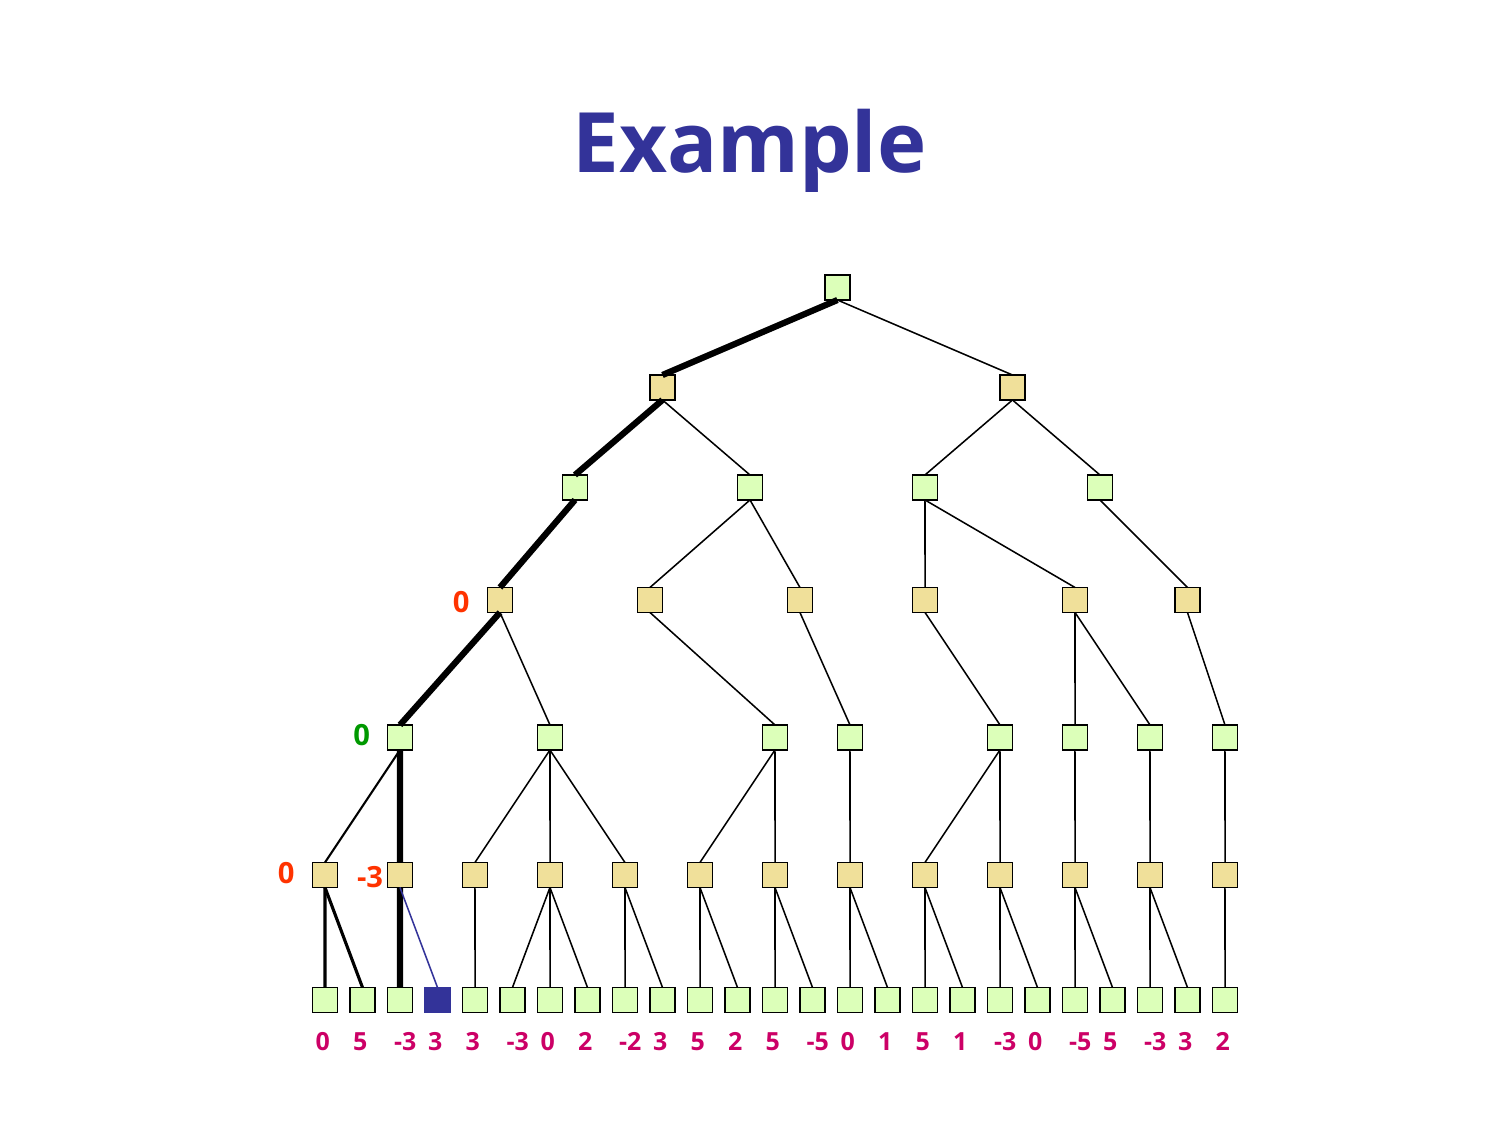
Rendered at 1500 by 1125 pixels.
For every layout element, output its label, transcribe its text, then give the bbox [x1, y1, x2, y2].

text_box [912, 587, 938, 613]
text_box [650, 375, 675, 400]
text_box 2 [1200, 1017, 1245, 1063]
text_box [837, 862, 863, 888]
text_box [1100, 987, 1125, 1013]
text_box [1212, 862, 1238, 888]
text_box [537, 987, 563, 1013]
text_box [1087, 474, 1113, 500]
text_box [725, 987, 750, 1013]
text_box -3 [379, 1017, 413, 1063]
text_box [500, 987, 525, 1013]
text_box 0 [844, 1017, 863, 1063]
text_box -3 [342, 851, 399, 901]
text_box 3 [1182, 1017, 1200, 1063]
text_box [800, 987, 825, 1013]
text_box [1062, 987, 1088, 1013]
text_box [987, 725, 1013, 750]
text_box [1175, 987, 1200, 1013]
text_box [1212, 725, 1238, 750]
title Example [74, 44, 1426, 233]
text_box [837, 725, 863, 750]
text_box 3 [458, 1017, 495, 1063]
text_box [999, 375, 1025, 400]
text_box [637, 587, 663, 613]
text_box [312, 987, 338, 1013]
text_box [1137, 987, 1163, 1013]
text_box [350, 987, 375, 1013]
text_box 2 [720, 1017, 750, 1063]
text_box [387, 725, 413, 750]
text_box 3 [638, 1017, 683, 1063]
text_box [537, 862, 563, 888]
text_box [1062, 725, 1088, 750]
text_box -3 [1133, 1017, 1182, 1063]
text_box [762, 725, 788, 750]
text_box 0 [300, 1017, 338, 1063]
text_box 5 [1088, 1017, 1133, 1063]
text_box 5 [683, 1017, 720, 1063]
text_box [612, 987, 638, 1013]
text_box 0 [438, 576, 485, 626]
text_box 3 [413, 1017, 458, 1063]
text_box [875, 987, 900, 1013]
text_box [1137, 725, 1163, 750]
text_box [1175, 587, 1200, 613]
text_box [399, 862, 413, 888]
text_box [650, 987, 675, 1013]
text_box 0 [263, 847, 310, 897]
text_box -3 [495, 1017, 525, 1063]
text_box [575, 987, 600, 1013]
text_box 0 [1032, 1017, 1058, 1063]
text_box [912, 862, 938, 888]
text_box [1025, 987, 1050, 1013]
text_box -2 [608, 1017, 638, 1063]
text_box 2 [570, 1017, 608, 1063]
text_box [687, 862, 713, 888]
text_box 5 [338, 1017, 379, 1063]
text_box 5 [750, 1017, 795, 1063]
text_box [425, 987, 450, 1013]
text_box [987, 987, 1013, 1013]
text_box [912, 987, 938, 1013]
text_box [487, 587, 513, 613]
text_box -3 [979, 1017, 1032, 1063]
text_box [312, 862, 338, 888]
text_box [1212, 987, 1238, 1013]
text_box [837, 987, 863, 1013]
text_box [562, 474, 588, 500]
text_box [687, 987, 713, 1013]
text_box [1062, 587, 1088, 613]
text_box 1 [945, 1017, 979, 1063]
text_box [1062, 862, 1088, 888]
text_box [762, 862, 788, 888]
text_box [950, 987, 975, 1013]
text_box -5 [1058, 1017, 1088, 1063]
text_box 0 [525, 1017, 570, 1063]
text_box [1137, 862, 1163, 888]
text_box 0 [328, 700, 386, 761]
text_box [537, 725, 563, 750]
text_box [912, 474, 938, 500]
text_box [737, 474, 763, 500]
text_box 1 [863, 1017, 908, 1063]
text_box [825, 275, 850, 300]
text_box [462, 987, 488, 1013]
text_box [462, 862, 488, 888]
text_box [387, 987, 413, 1013]
text_box [787, 587, 813, 613]
text_box [762, 987, 788, 1013]
text_box [987, 862, 1013, 888]
text_box [612, 862, 638, 888]
text_box -5 [795, 1017, 844, 1063]
text_box 5 [908, 1017, 945, 1063]
